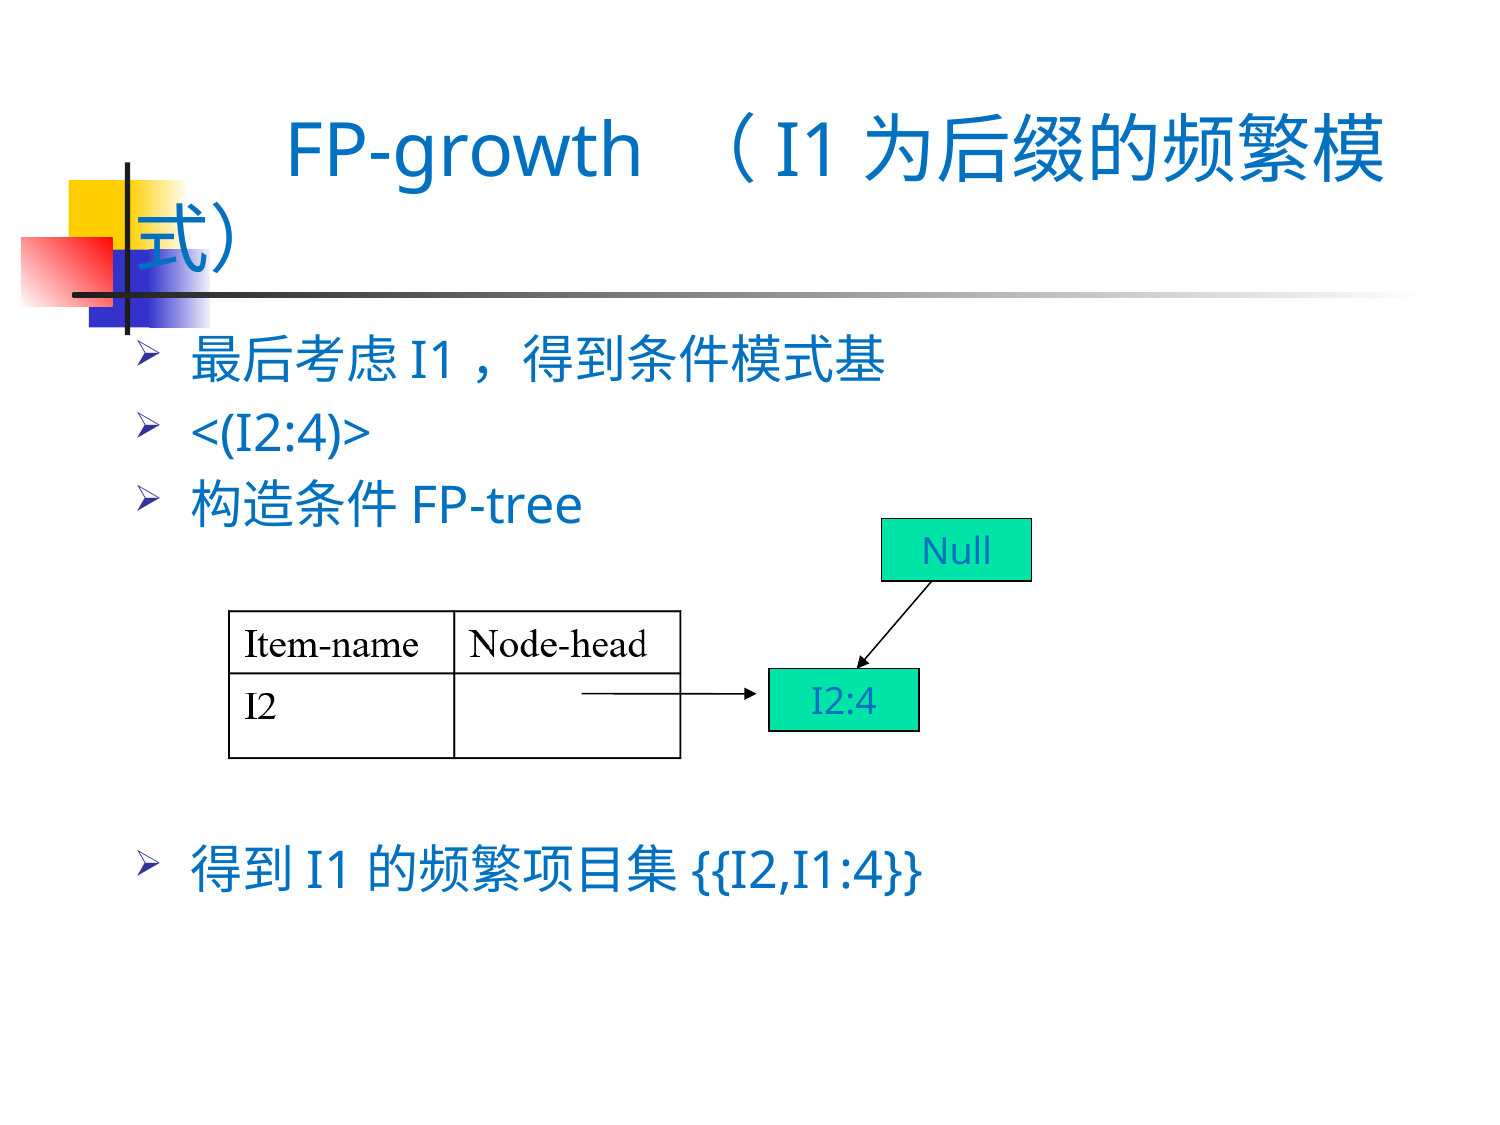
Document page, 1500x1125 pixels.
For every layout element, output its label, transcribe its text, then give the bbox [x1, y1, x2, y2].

picture [218, 606, 682, 760]
text_box FP-growth （I1为后缀的频繁模式） [119, 101, 1470, 289]
text_box [687, 687, 757, 700]
text_box 最后考虑I1，得到条件模式基 <(I2:4)> 构造条件FP-tree 得到I1的频繁项目集{{I2,I1:4}} [119, 318, 1495, 1062]
text_box [856, 581, 932, 669]
text_box I2:4 [769, 668, 920, 732]
text_box Null [881, 518, 1032, 582]
